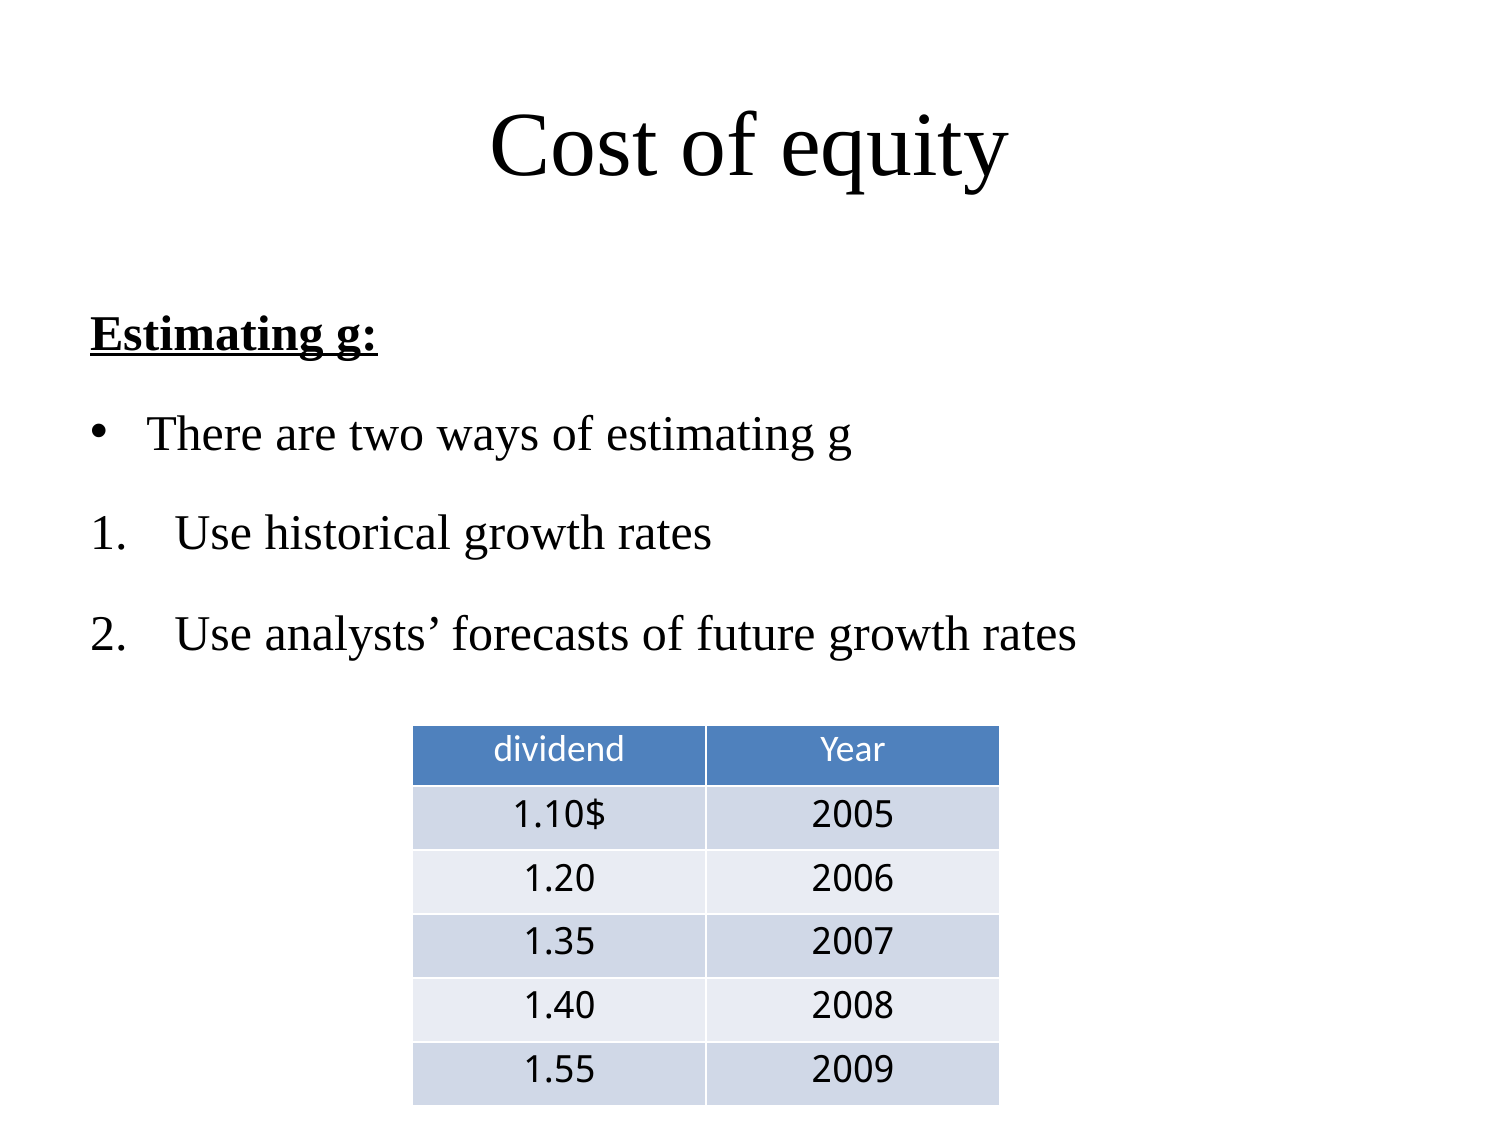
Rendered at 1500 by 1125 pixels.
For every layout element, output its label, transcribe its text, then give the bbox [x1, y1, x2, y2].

table_cell 2009 [707, 1043, 999, 1105]
table_header dividend [413, 726, 705, 785]
table_cell 1.55 [413, 1043, 705, 1105]
table_cell 1.40 [413, 979, 705, 1041]
table_cell 1.35 [413, 915, 705, 977]
table_cell 2007 [707, 915, 999, 977]
title Cost of equity [75, 45, 1425, 233]
table_cell 2008 [707, 979, 999, 1041]
table_cell 1.10$ [413, 787, 705, 849]
list Estimating g: There are two ways of estimating g Use historical growth rates Use analysts’ forecasts of future growth rates [75, 262, 1425, 1005]
table_cell 2006 [707, 851, 999, 913]
table_cell 1.20 [413, 851, 705, 913]
table_cell 2005 [707, 787, 999, 849]
table_header Year [707, 726, 999, 785]
